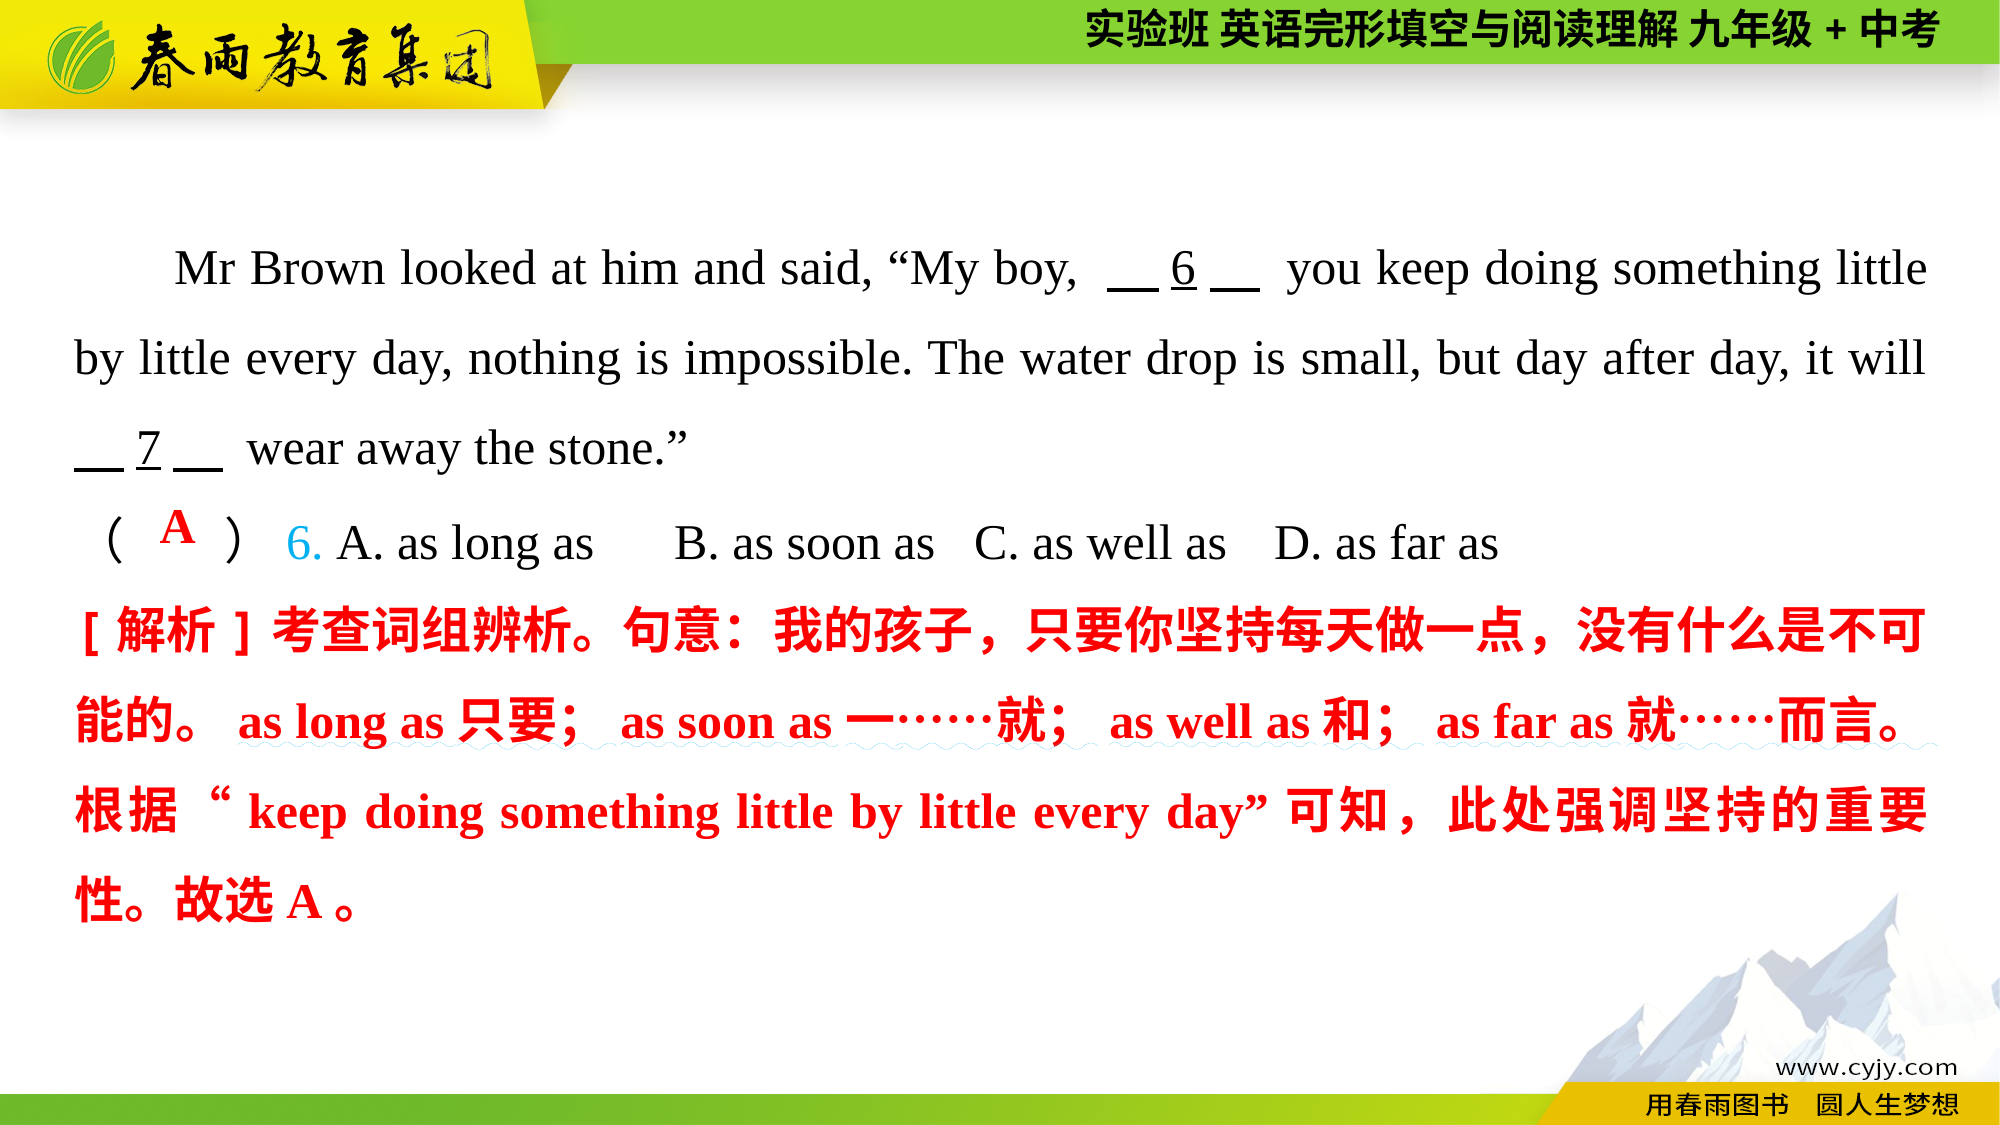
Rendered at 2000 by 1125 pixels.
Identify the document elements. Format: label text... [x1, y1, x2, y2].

picture [0, 0, 2000, 1125]
list Mr Brown looked at him and said, “My boy, 6 you keep doing something little by little every day, nothing is impossible. The water drop is small, but day after day, it will 7 wear away the stone.” [59, 196, 1944, 485]
text_box [解析]考查词组辨析。句意：我的孩子，只要你坚持每天做一点，没有什么是不可能的。as long as只要；as soon as一……就；as well as和；as far as就……而言。根据“keep doing something little by little every day”可知，此处强调坚持的重要性。故选A。 [59, 577, 1944, 937]
text_box A [144, 486, 211, 561]
text_box （ ）6. A. as long as B. as soon as C. as well as D. as far as [59, 485, 1944, 577]
